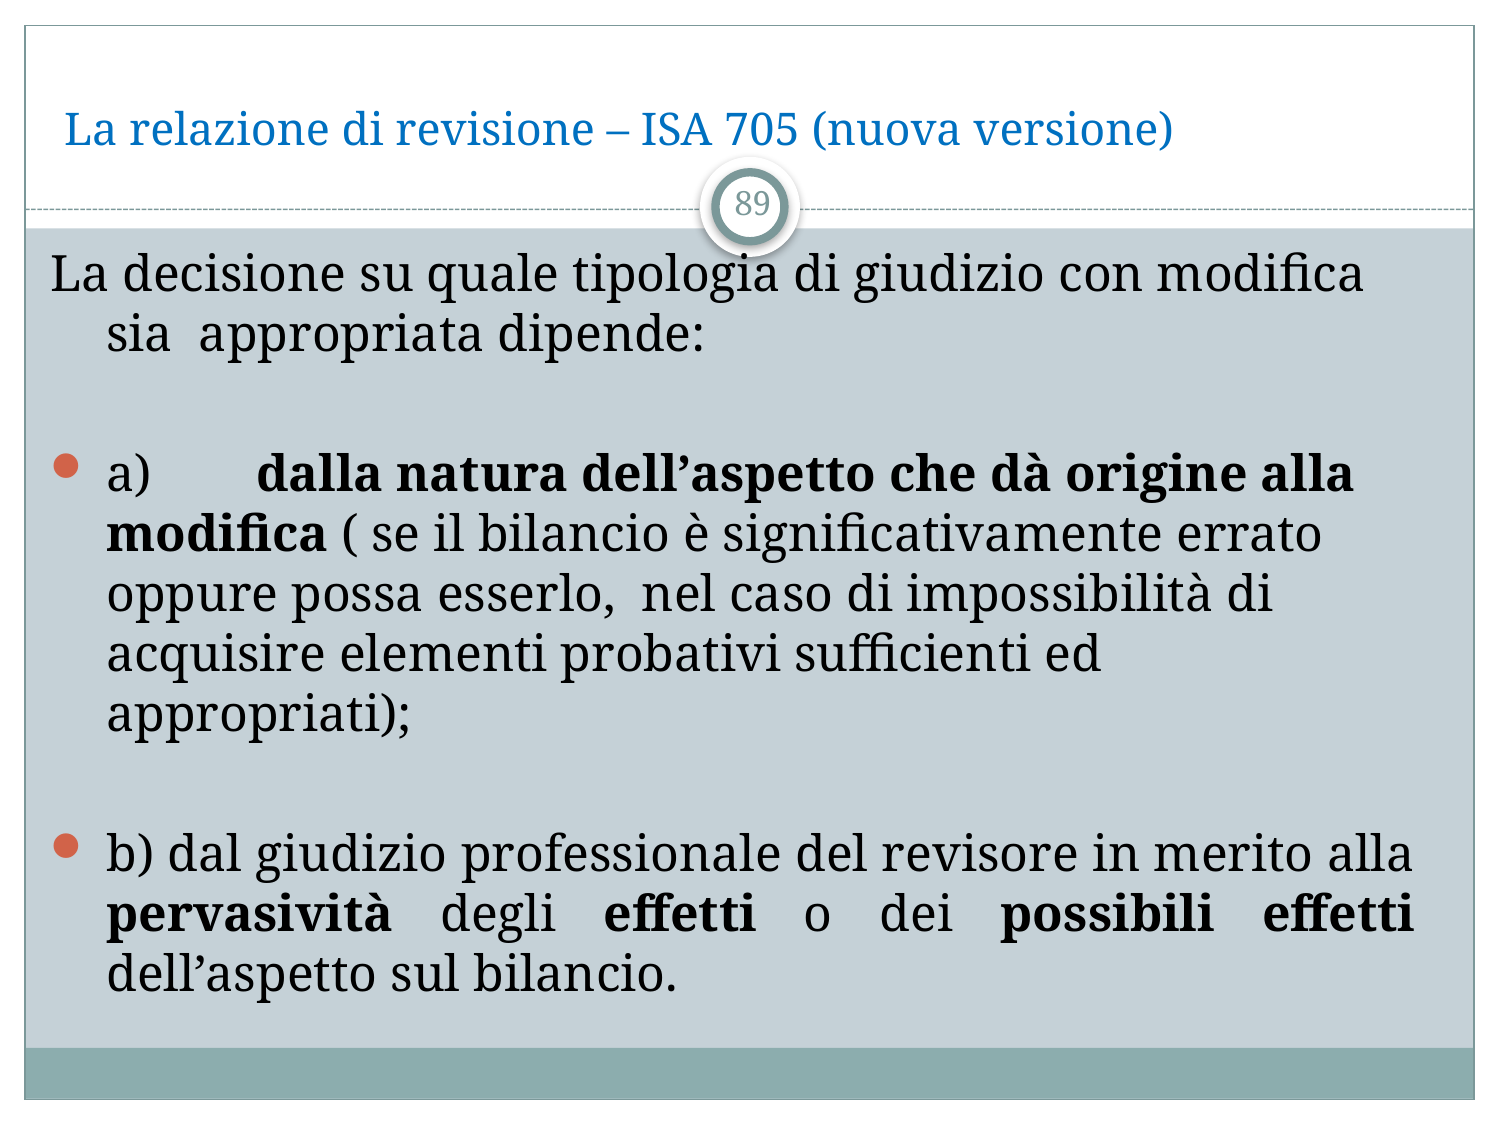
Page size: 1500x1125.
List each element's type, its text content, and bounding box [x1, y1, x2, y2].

slide_number 89 [715, 168, 791, 241]
list La decisione su quale tipologia di giudizio con modifica sia appropriata dipende: a) dalla natura dell’aspetto che dà origine alla modifica ( se il bilancio è significativamente errato oppure possa esserlo, nel caso di impossibilità di acquisire elementi probativi sufficienti ed appropriati); b) dal giudizio professionale del revisore in merito alla pervasività degli effetti o dei possibili effetti dell’aspetto sul bilancio. [35, 234, 1431, 985]
title La relazione di revisione – ISA 705 (nuova versione) [49, 37, 1450, 162]
